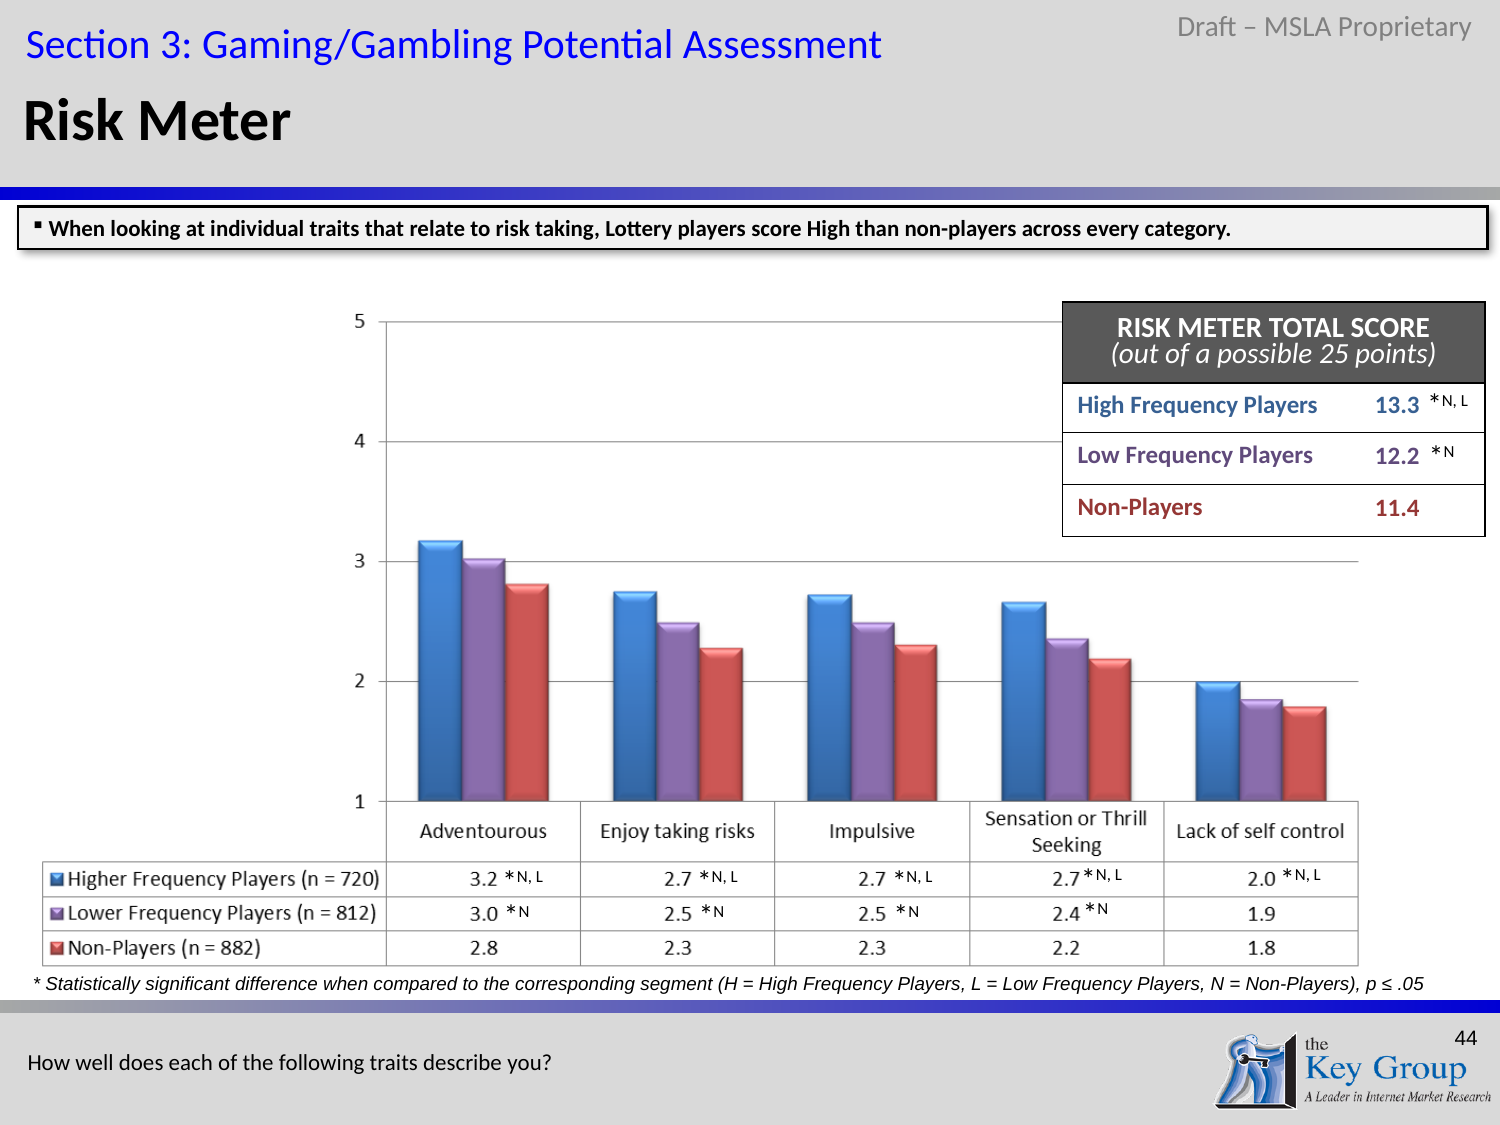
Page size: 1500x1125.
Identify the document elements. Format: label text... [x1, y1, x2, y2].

text_box Draft – MSLA Proprietary [1162, 0, 1500, 50]
list Section 3: Gaming/Gambling Potential Assessment [10, 9, 1500, 72]
text_box *N, L [1412, 378, 1500, 429]
table_header RISK METER TOTAL SCORE (out of a possible 25 points) [1386, 303, 1484, 382]
picture [1212, 1017, 1500, 1111]
text_box When looking at individual traits that relate to risk taking, Lottery players score High than non-players across every category. [18, 206, 1488, 249]
table_cell 47% [920, 188, 925, 200]
picture [5, 297, 1382, 978]
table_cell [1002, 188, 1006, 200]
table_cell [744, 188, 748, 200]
table_cell 11.4 [1386, 485, 1484, 536]
table_cell 13.3 [1386, 384, 1414, 432]
text_box *N [1414, 429, 1500, 480]
table_cell 12.2 [1386, 433, 1484, 484]
text_box * Statistically significant difference when compared to the corresponding segment (H = High Frequency Players, L = Low Frequency Players, N = Non-Players), p ≤ .05 [0, 964, 1438, 1025]
list How well does each of the following traits describe you? [12, 1039, 1188, 1088]
list Risk Meter [8, 72, 1500, 161]
